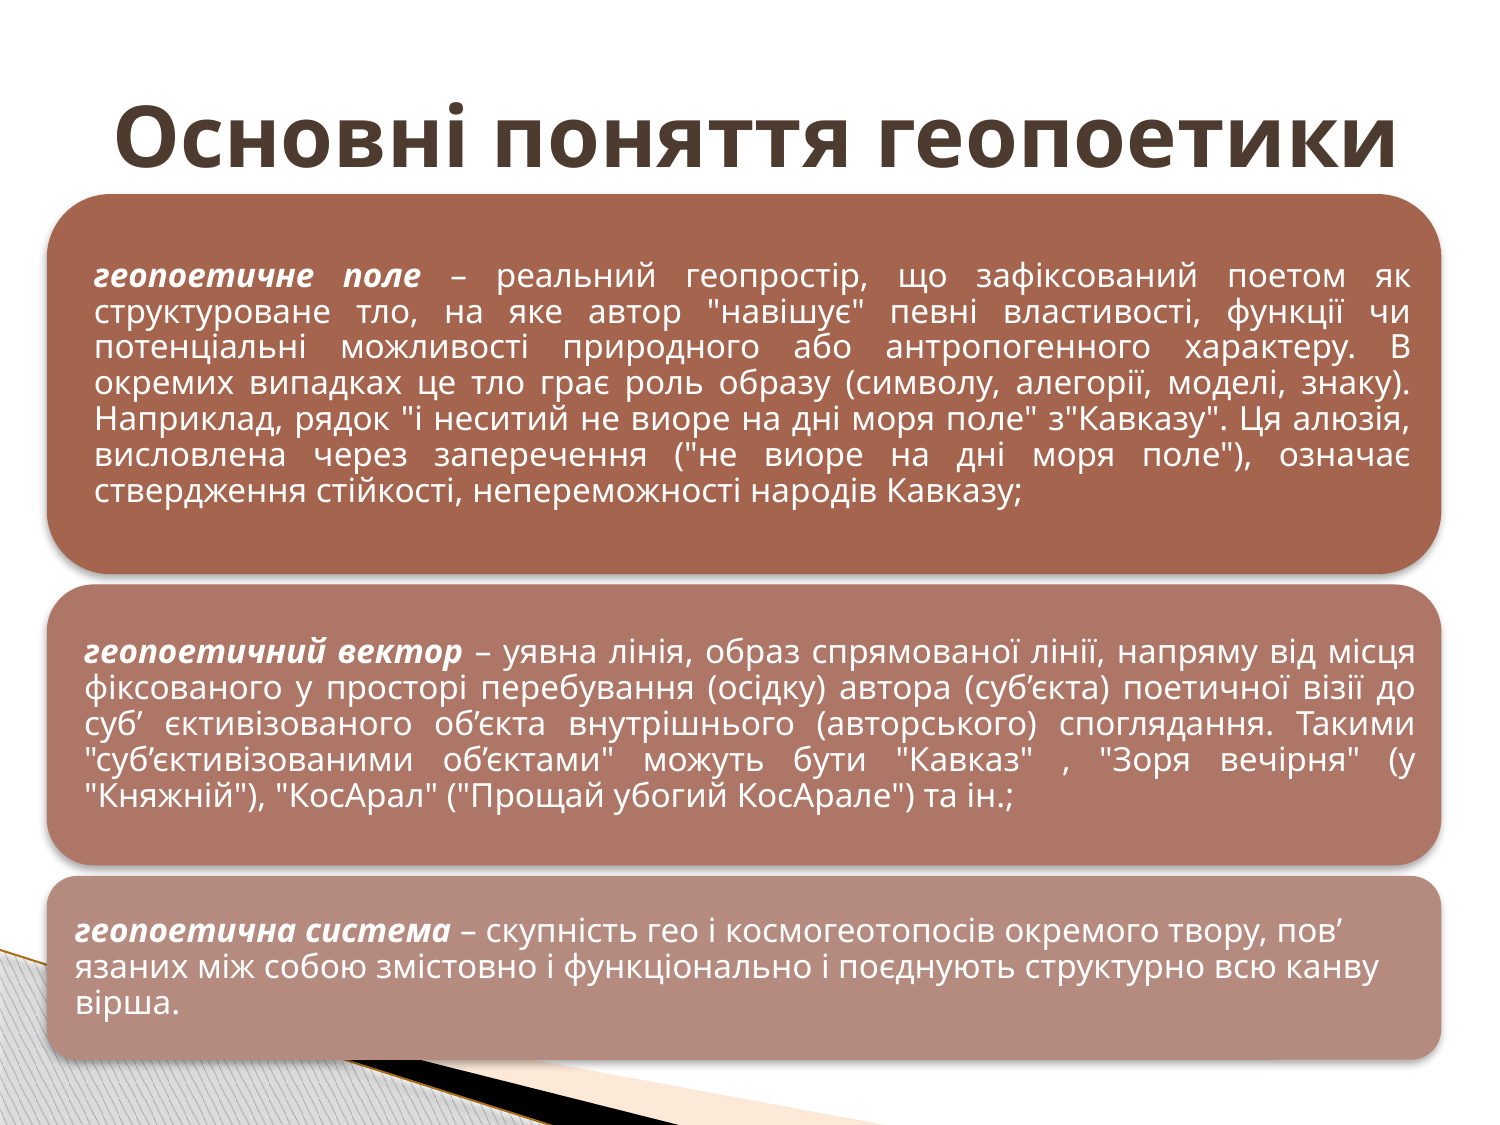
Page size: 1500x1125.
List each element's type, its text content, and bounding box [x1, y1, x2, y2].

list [46, 187, 1442, 1067]
title Основні поняття геопоетики [82, 46, 1432, 187]
